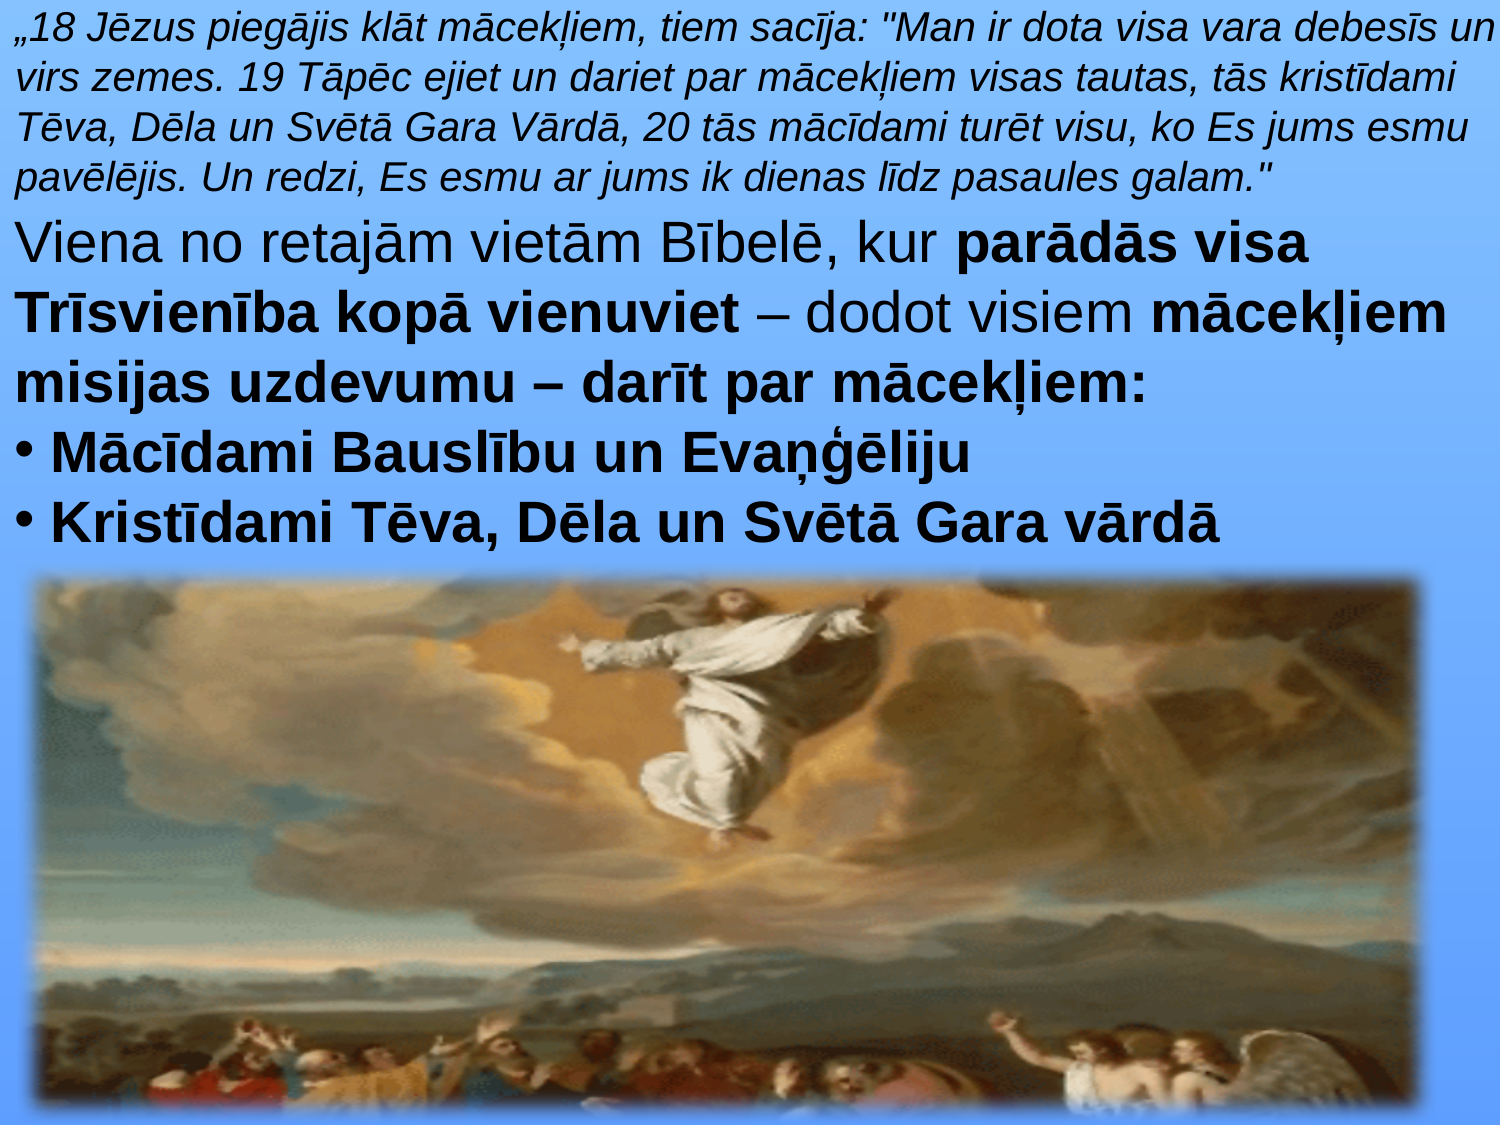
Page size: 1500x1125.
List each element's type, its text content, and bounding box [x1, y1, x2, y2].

title „18 Jēzus piegājis klāt mācekļiem, tiem sacīja: "Man ir dota visa vara debesīs un virs zemes. 19 Tāpēc ejiet un dariet par mācekļiem visas tautas, tās kristīdami Tēva, Dēla un Svētā Gara Vārdā, 20 tās mācīdami turēt visu, ko Es jums esmu pavēlējis. Un redzi, Es esmu ar jums ik dienas līdz pasaules galam." [0, 42, 1500, 157]
text_box Viena no retajām vietām Bībelē, kur parādās visa Trīsvienība kopā vienuviet – dodot visiem mācekļiem misijas uzdevumu – darīt par mācekļiem: Mācīdami Bauslību un Evaņģēliju Kristīdami Tēva, Dēla un Svētā Gara vārdā [0, 196, 1500, 561]
picture [17, 562, 1436, 1125]
